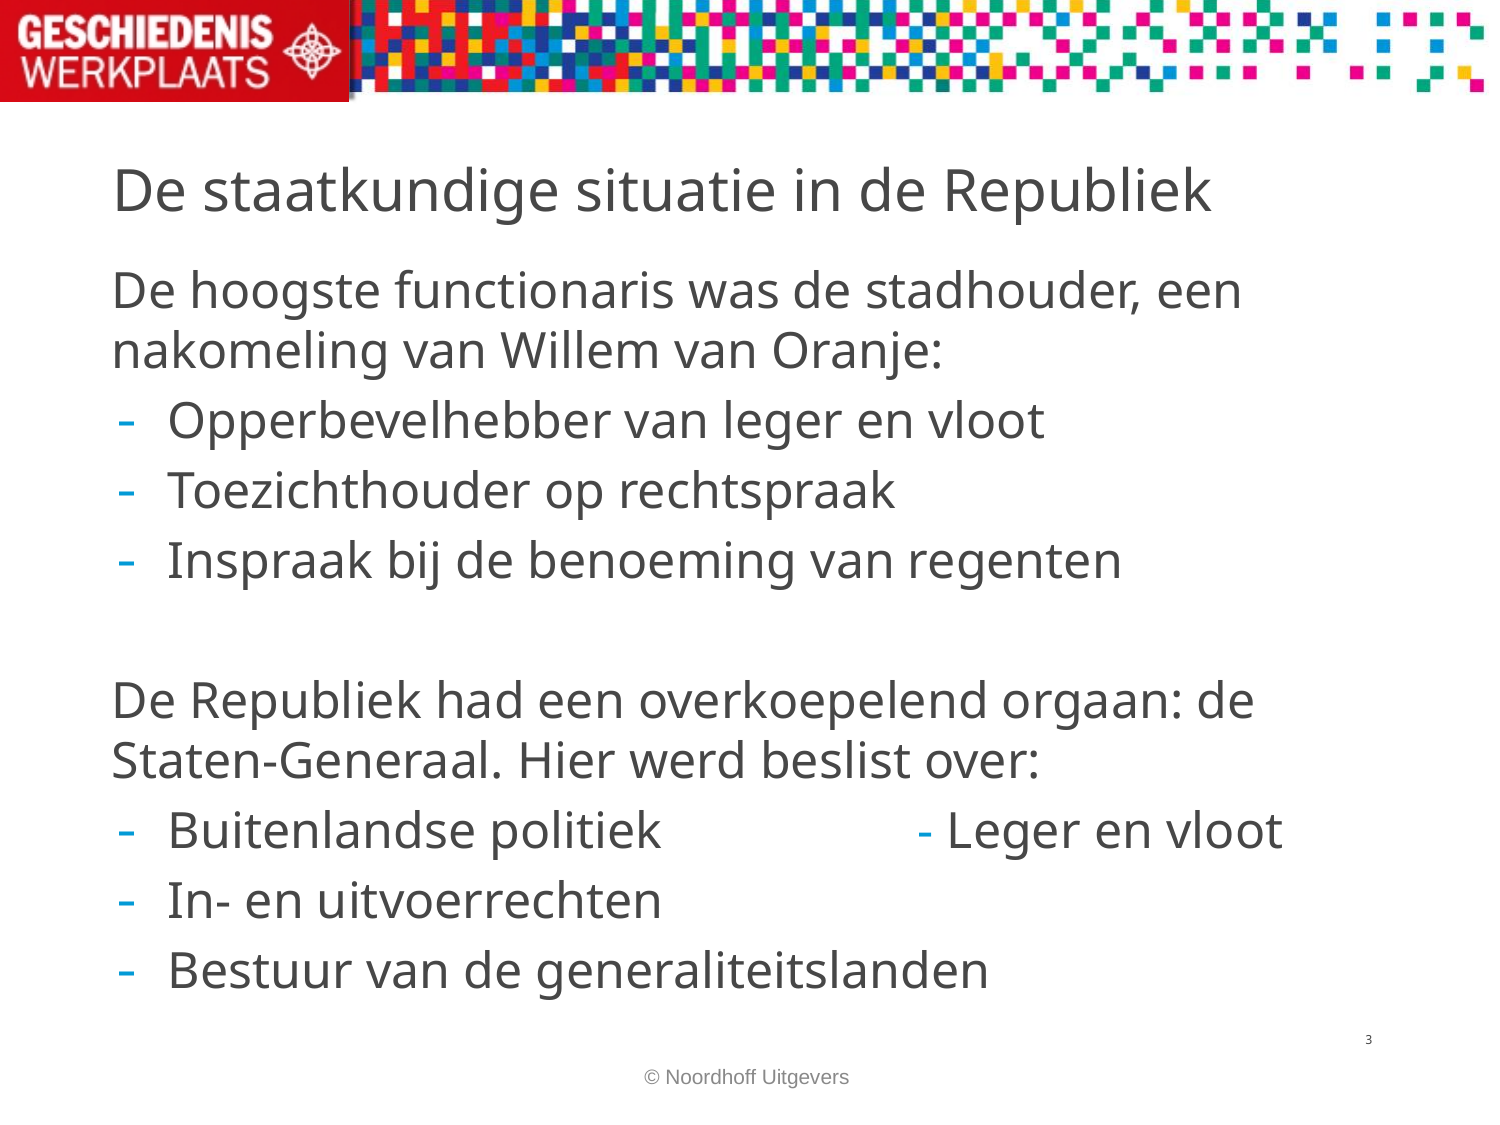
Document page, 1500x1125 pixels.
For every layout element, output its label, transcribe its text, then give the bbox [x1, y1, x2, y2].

picture [0, 0, 1500, 1125]
text_box © Noordhoff Uitgevers [512, 1045, 988, 1106]
slide_number 3 [1325, 1025, 1388, 1063]
title De staatkundige situatie in de Republiek [112, 145, 1401, 256]
list De hoogste functionaris was de stadhouder, een nakomeling van Willem van Oranje: Opperbevelhebber van leger en vloot Toezichthouder op rechtspraak Inspraak bij de benoeming van regenten De Republiek had een overkoepelend orgaan: de Staten-Generaal. Hier werd beslist over: Buitenlandse politiek - Leger en vloot In- en uitvoerrechten Bestuur van de generaliteitslanden [111, 250, 1341, 936]
